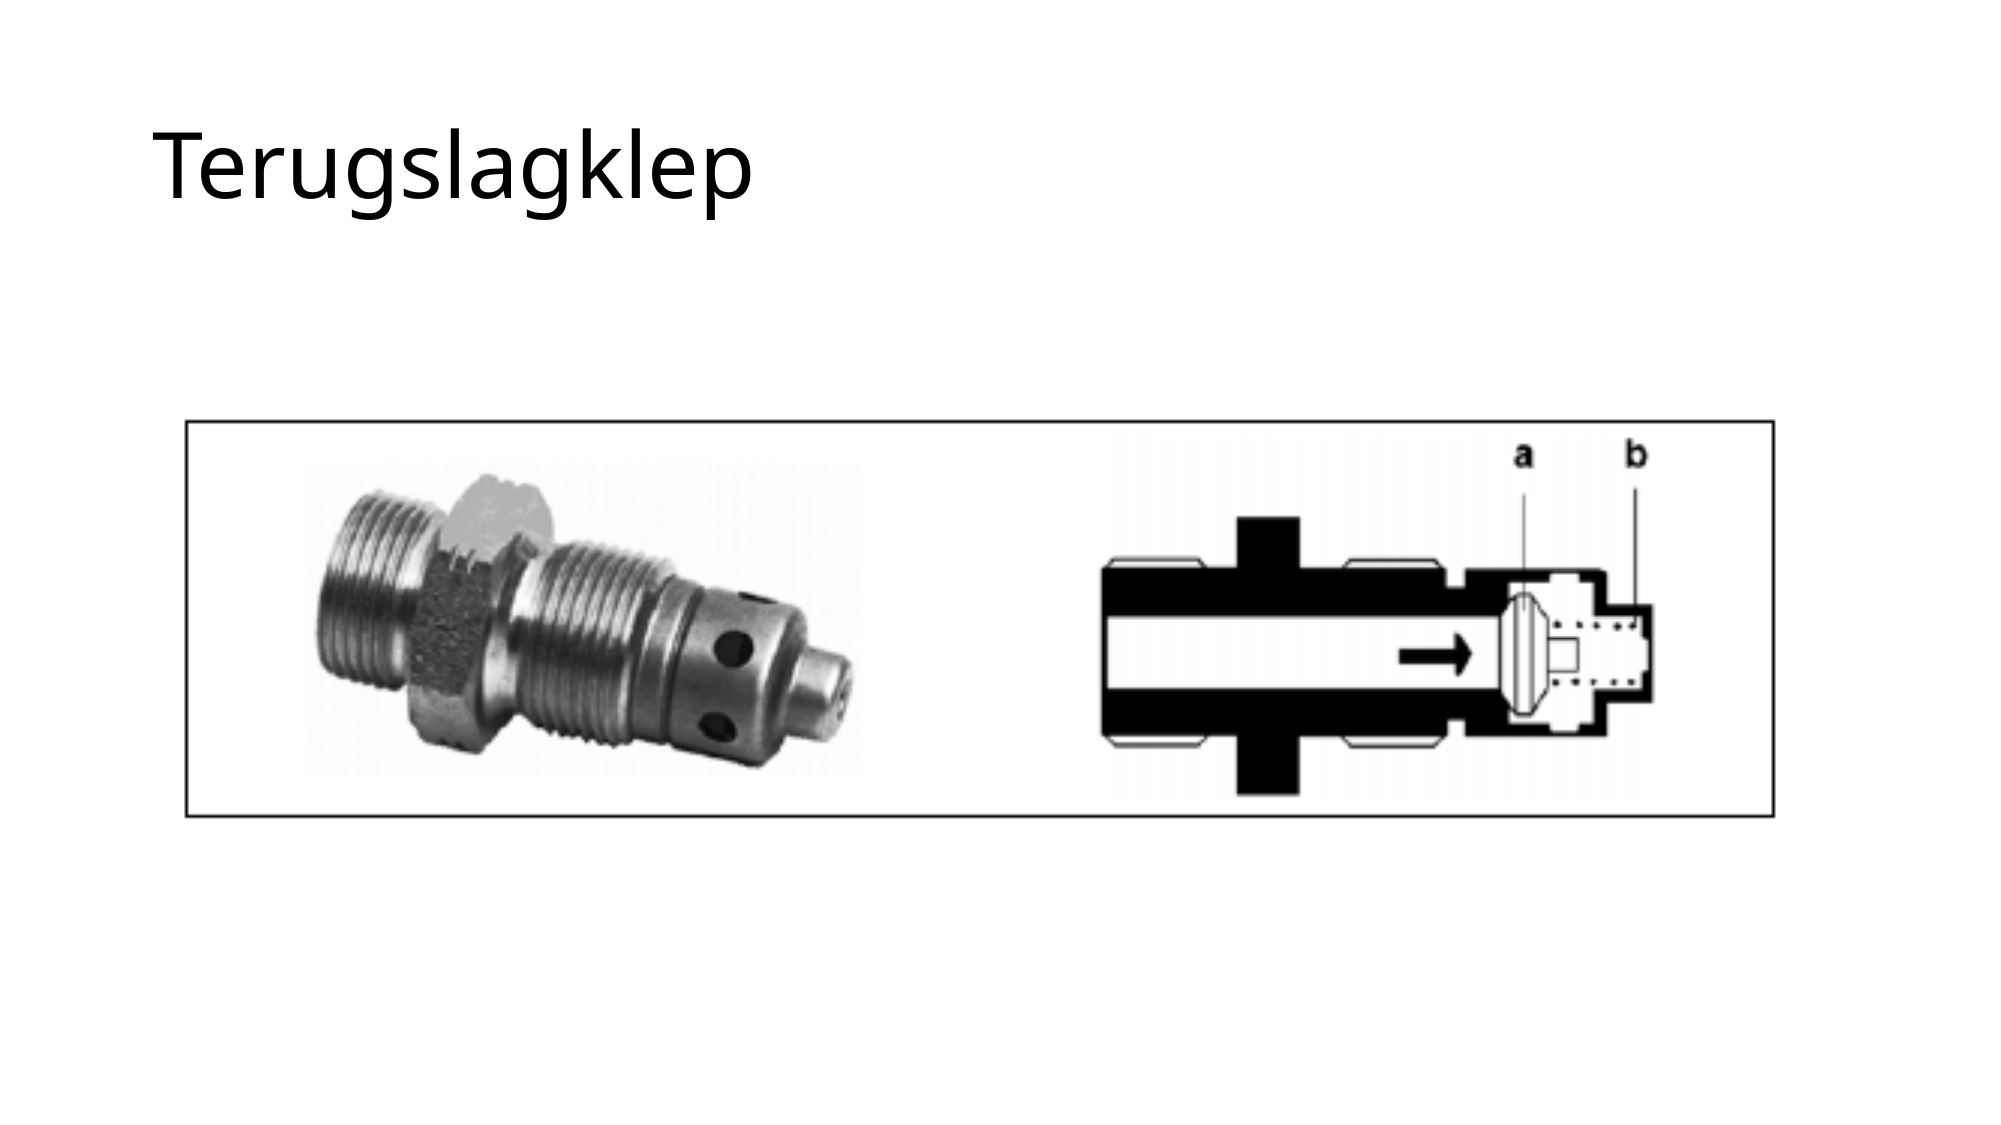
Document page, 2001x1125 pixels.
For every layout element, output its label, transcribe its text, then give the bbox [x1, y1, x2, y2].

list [170, 403, 1803, 858]
title Terugslagklep [137, 59, 1863, 278]
